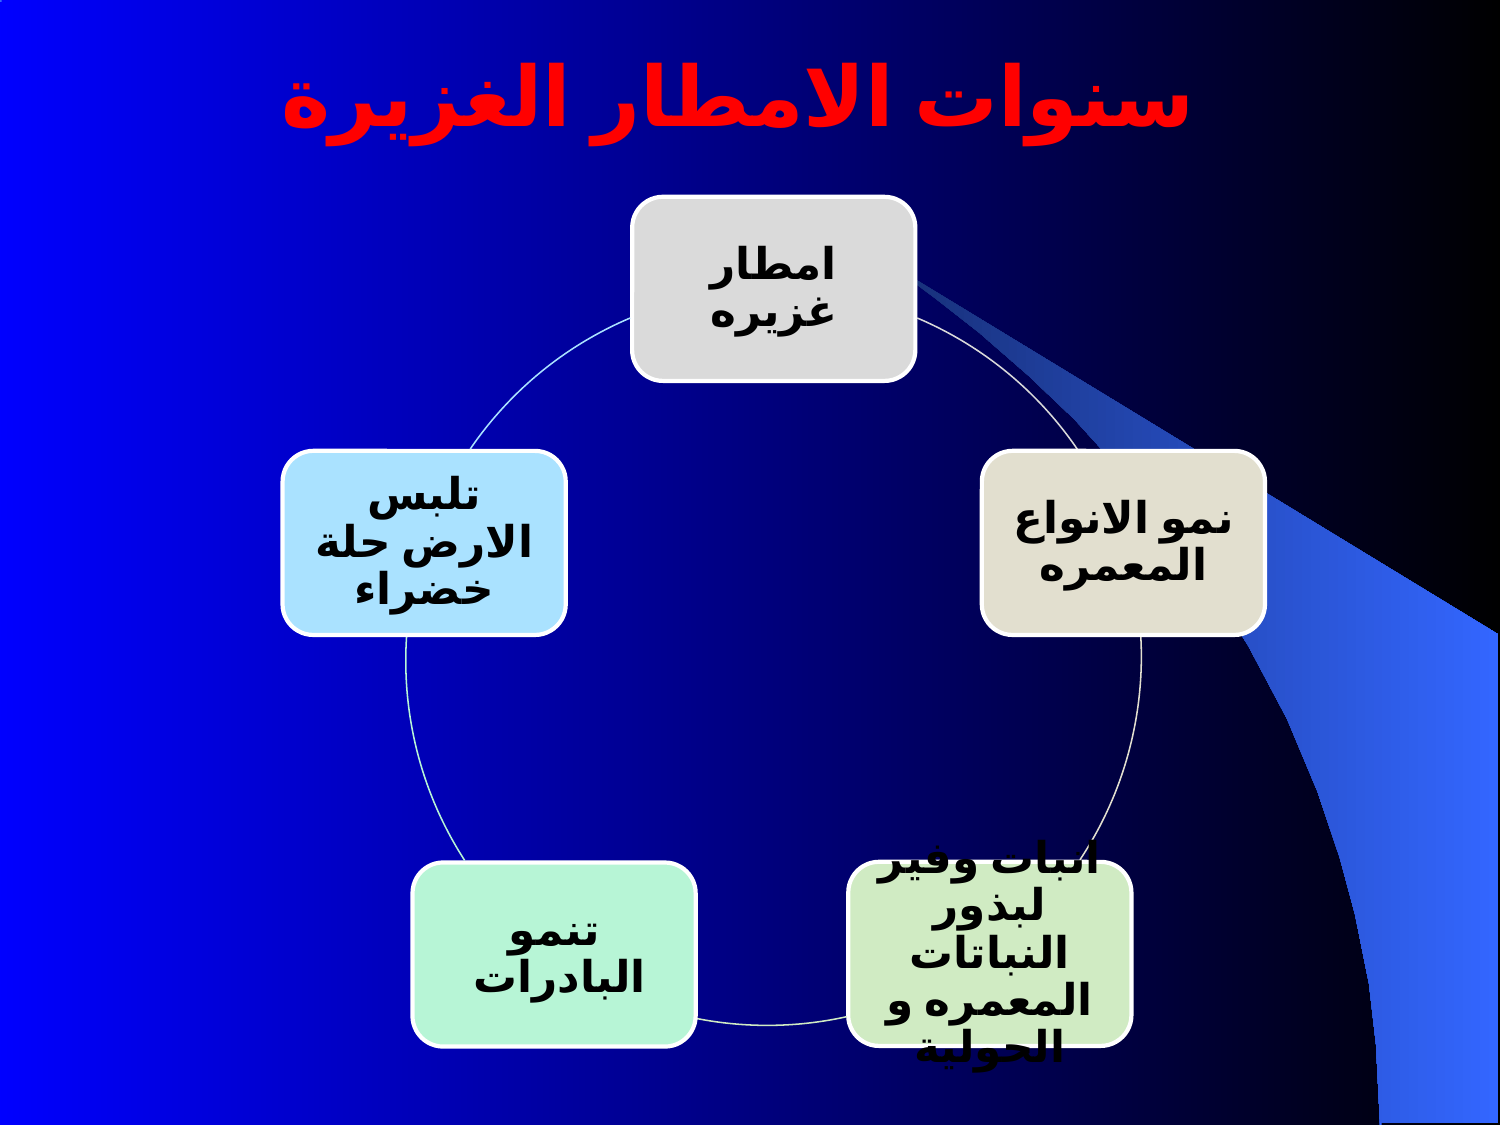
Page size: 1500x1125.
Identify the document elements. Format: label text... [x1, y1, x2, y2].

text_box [112, 195, 1436, 1059]
title سنوات الامطار الغزيرة [112, 18, 1388, 162]
